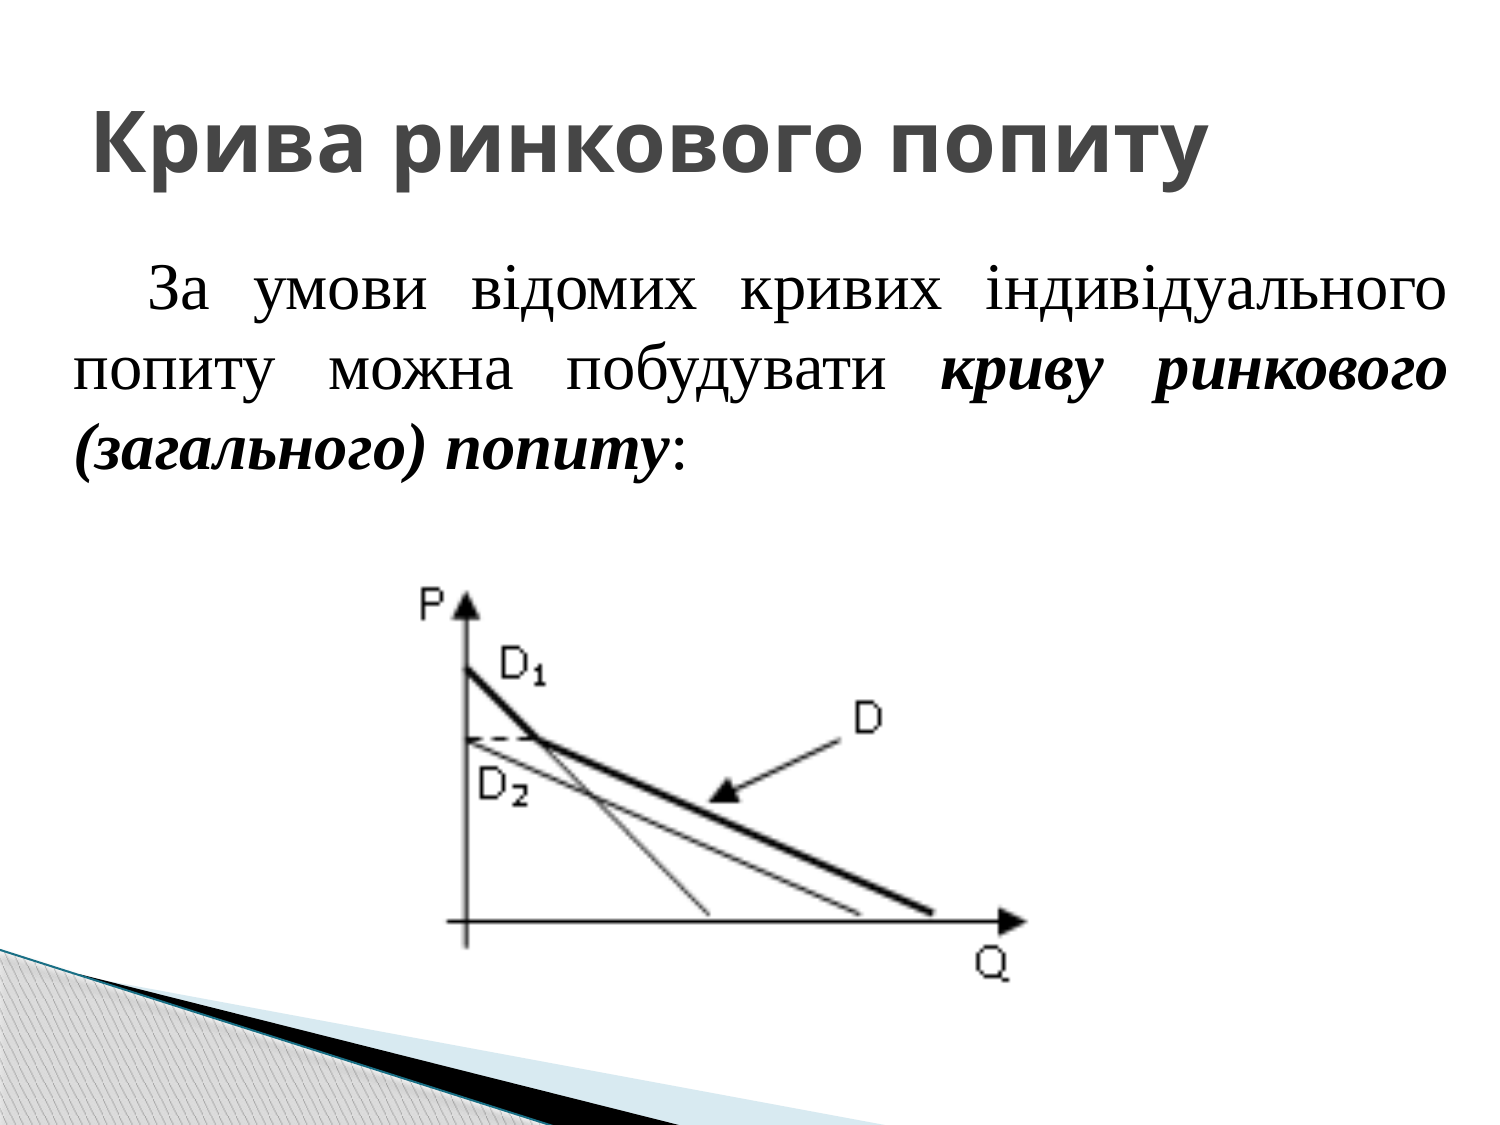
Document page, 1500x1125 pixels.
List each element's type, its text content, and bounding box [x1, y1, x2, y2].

title Крива ринкового попиту [75, 45, 1425, 233]
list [418, 573, 1036, 1005]
text_box За умови відомих кривих індивідуального попиту можна побудувати криву ринкового (загального) попиту: [58, 235, 1465, 491]
